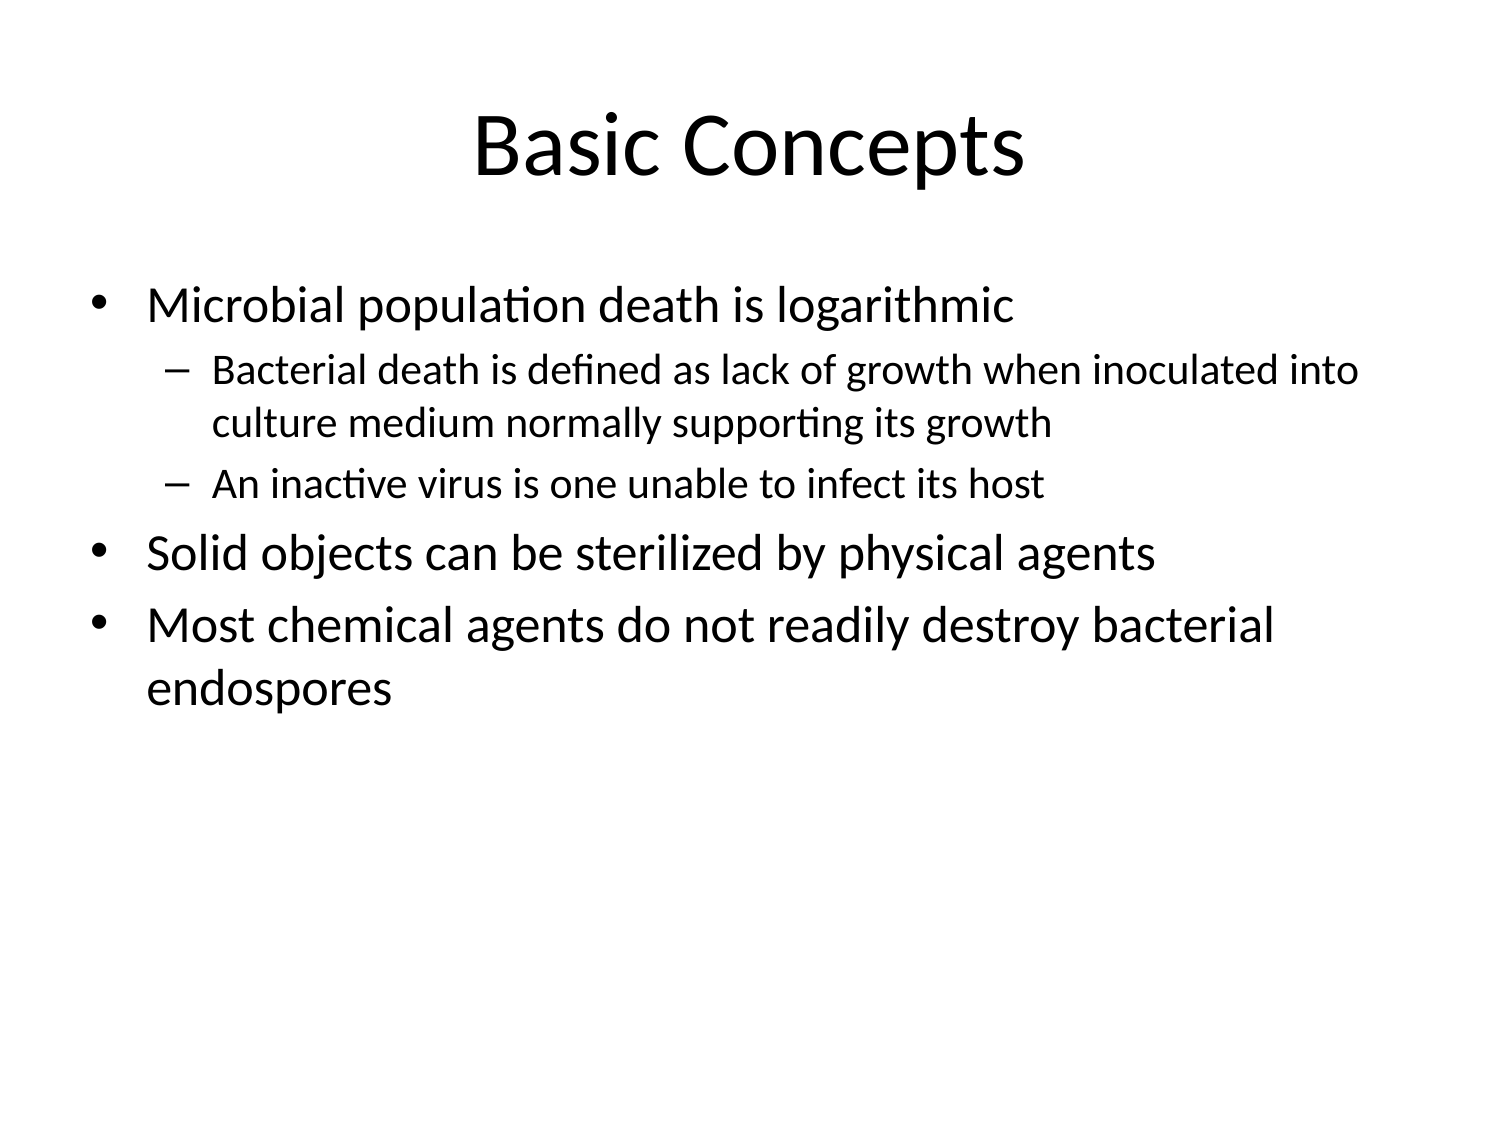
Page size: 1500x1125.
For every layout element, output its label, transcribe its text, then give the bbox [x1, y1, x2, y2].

list Microbial population death is logarithmic Bacterial death is defined as lack of growth when inoculated into culture medium normally supporting its growth An inactive virus is one unable to infect its host Solid objects can be sterilized by physical agents Most chemical agents do not readily destroy bacterial endospores [75, 262, 1425, 1005]
title Basic Concepts [75, 45, 1425, 233]
